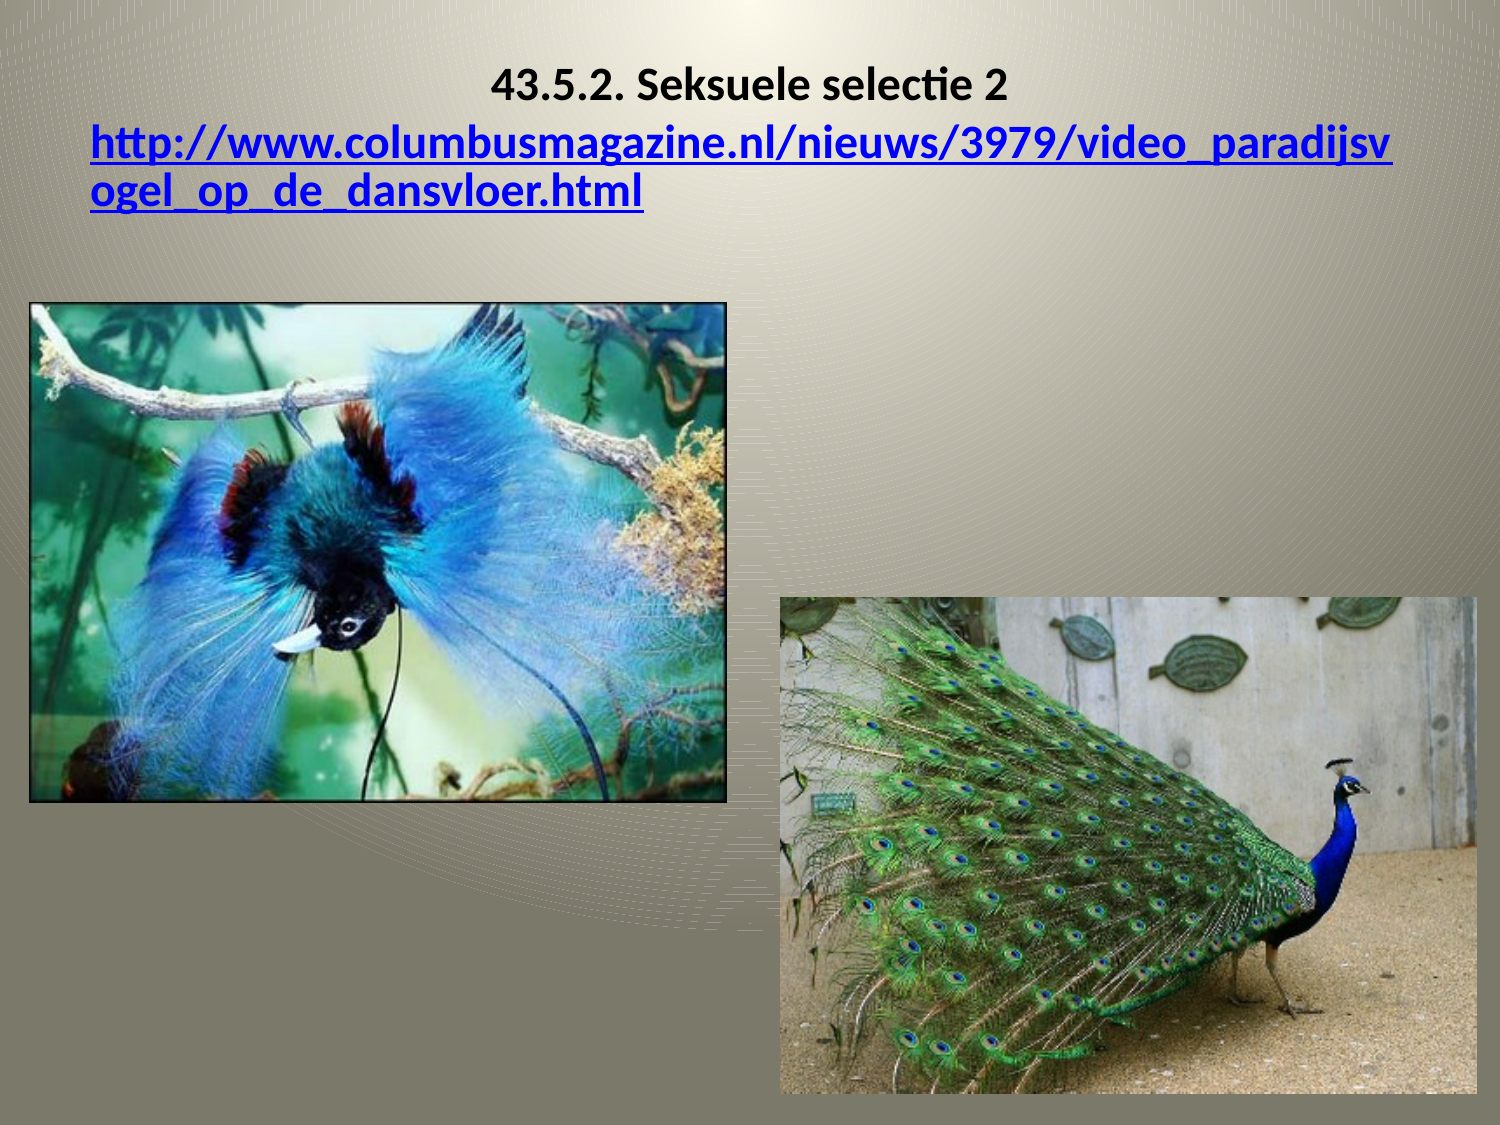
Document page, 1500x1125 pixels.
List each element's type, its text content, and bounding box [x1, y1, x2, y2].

picture [780, 597, 1478, 1095]
title 43.5.2. Seksuele selectie 2 http://www.columbusmagazine.nl/nieuws/3979/video_paradijsvogel_op_de_dansvloer.html [75, 45, 1425, 291]
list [29, 302, 727, 803]
